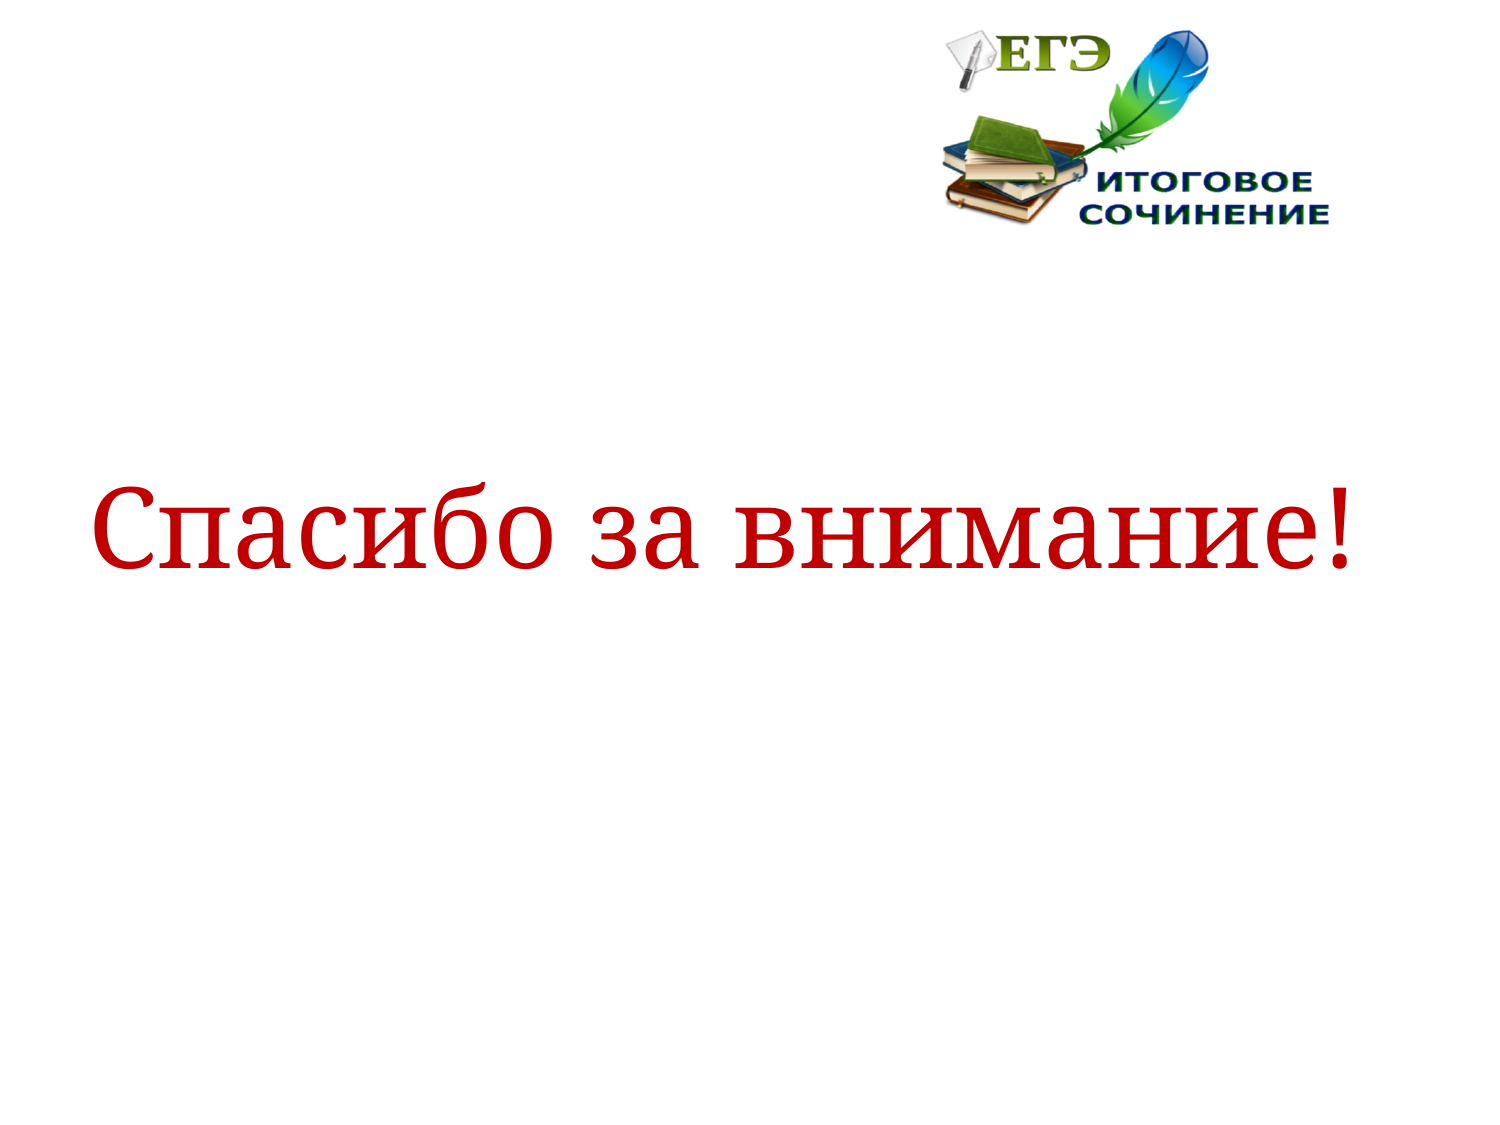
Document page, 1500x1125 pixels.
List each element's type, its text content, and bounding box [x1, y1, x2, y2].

picture [879, 18, 1424, 244]
list Спасибо за внимание! [73, 290, 1424, 1034]
